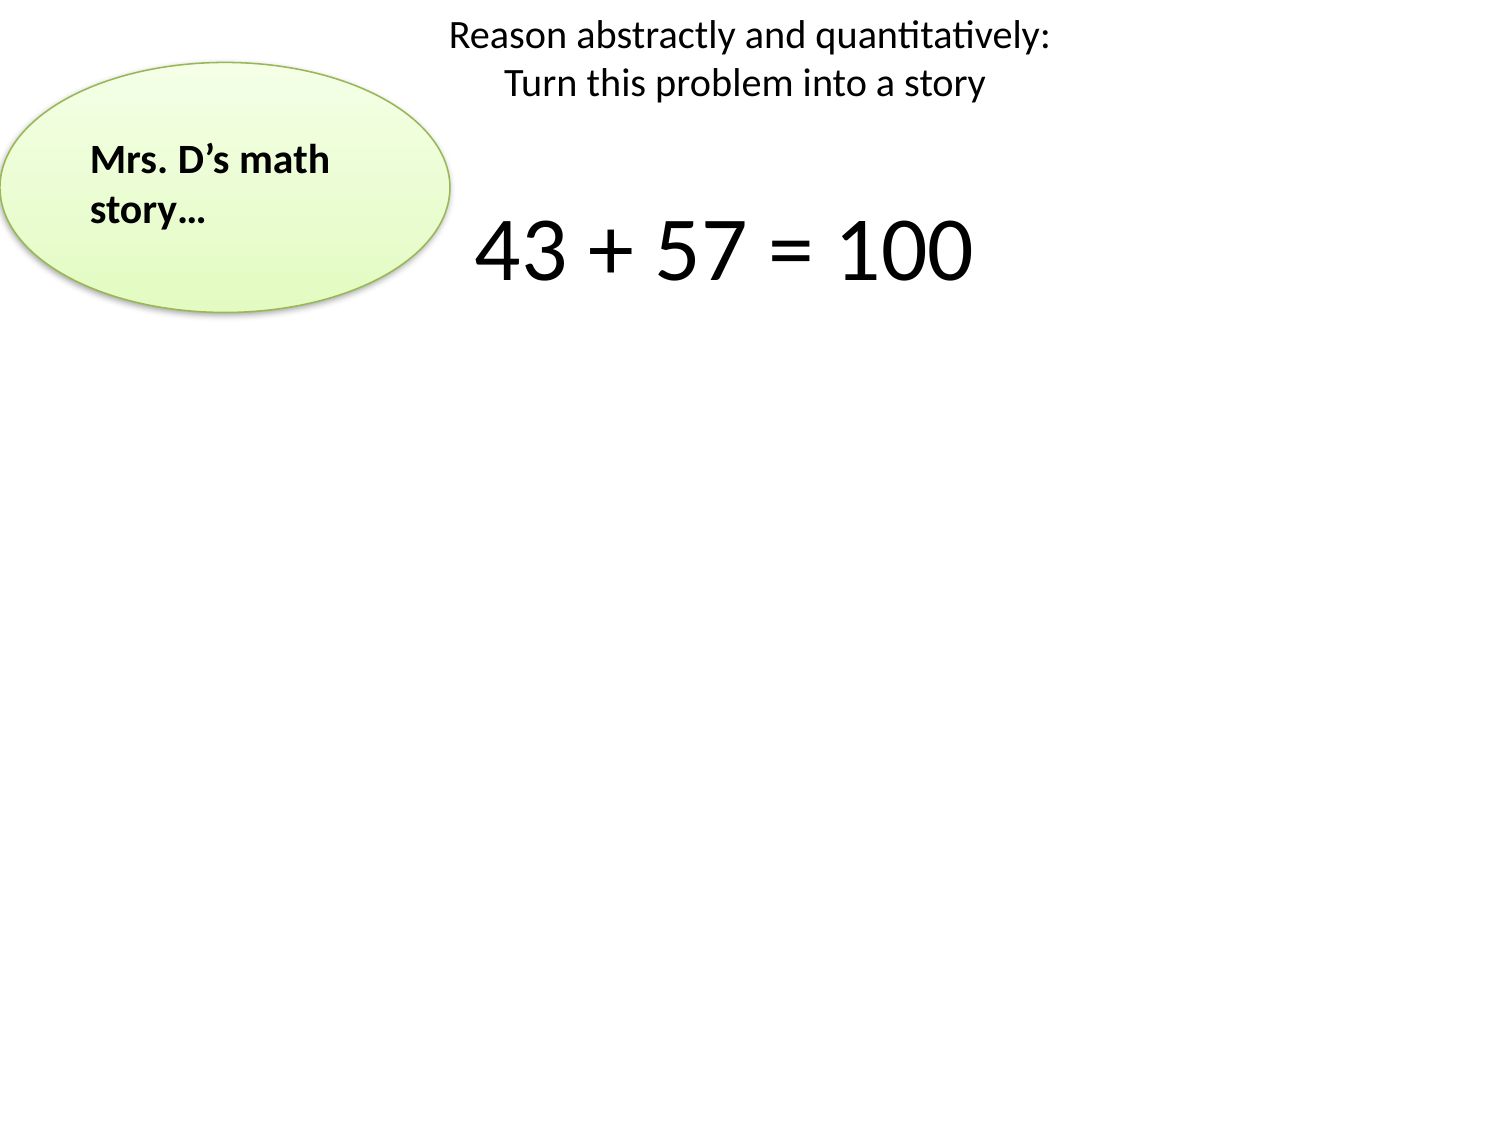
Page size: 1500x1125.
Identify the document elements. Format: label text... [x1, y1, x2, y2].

text_box [0, 61, 451, 314]
title 43 + 57 = 100 [50, 149, 1400, 338]
text_box Reason abstractly and quantitatively: Turn this problem into a story [0, 0, 1500, 113]
text_box Mrs. D’s math story… [75, 124, 400, 240]
